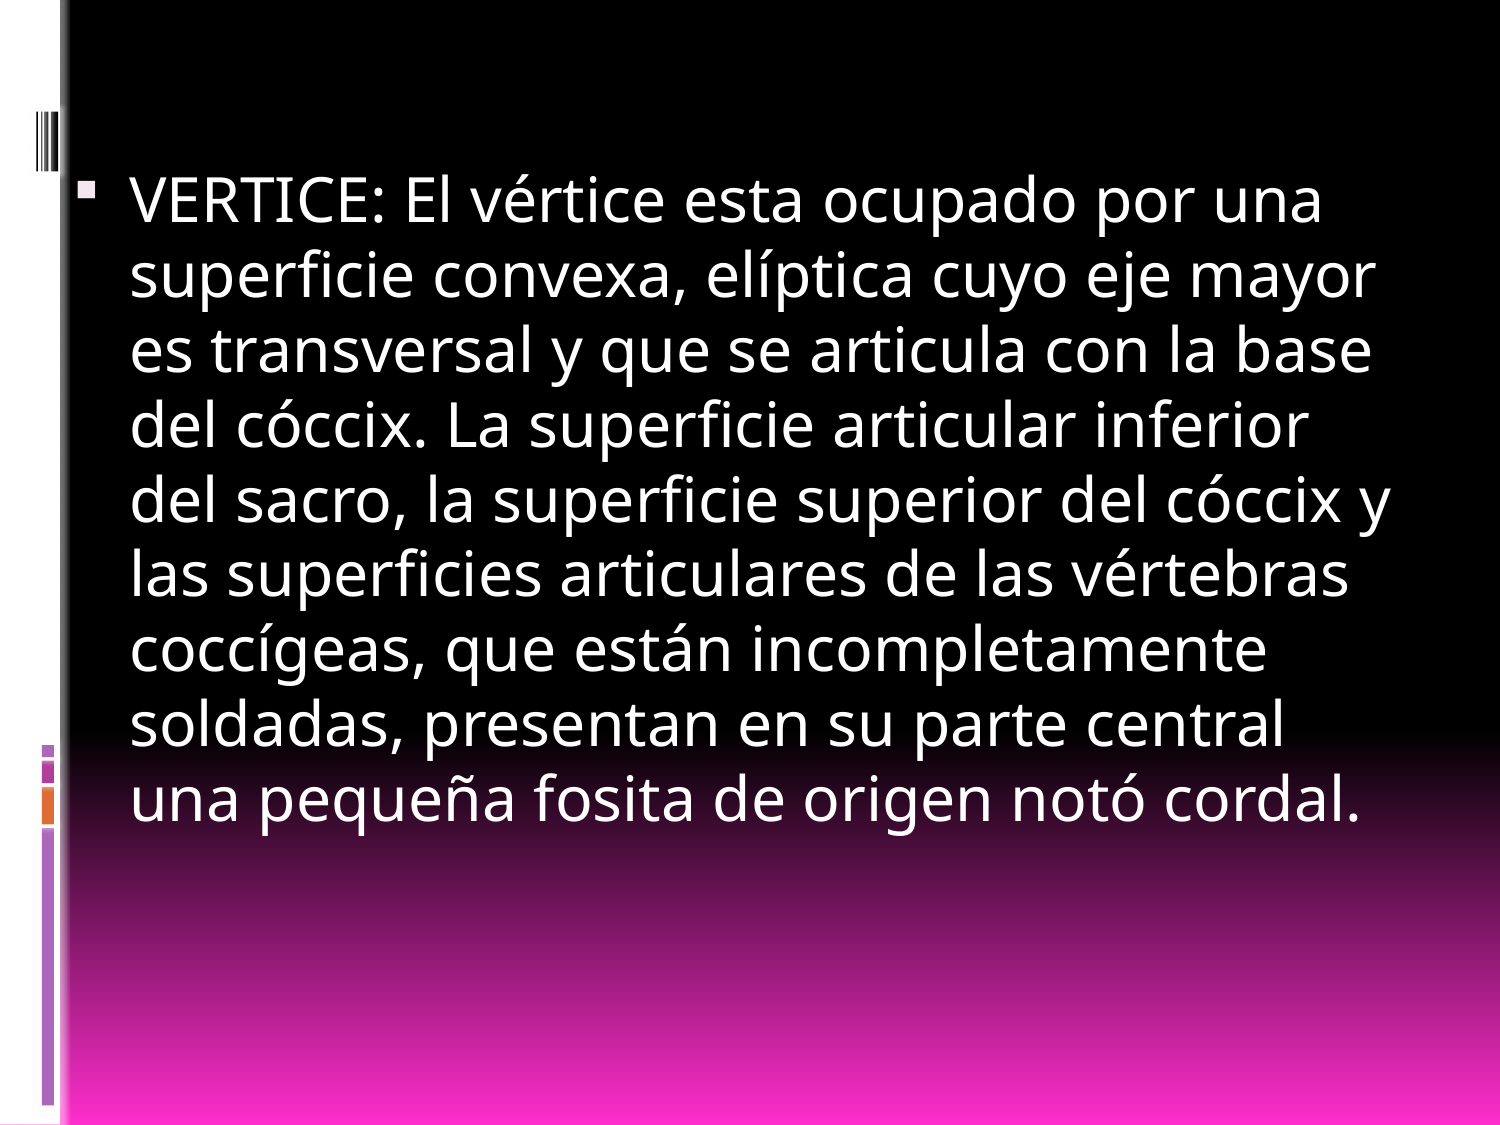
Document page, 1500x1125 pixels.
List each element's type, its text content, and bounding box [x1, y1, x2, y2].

list VERTICE: El vértice esta ocupado por una superficie convexa, elíptica cuyo eje mayor es transversal y que se articula con la base del cóccix. La superficie articular inferior del sacro, la superficie superior del cóccix y las superficies articulares de las vértebras coccígeas, que están incompletamente soldadas, presentan en su parte central una pequeña fosita de origen notó cordal. [46, 152, 1425, 1043]
